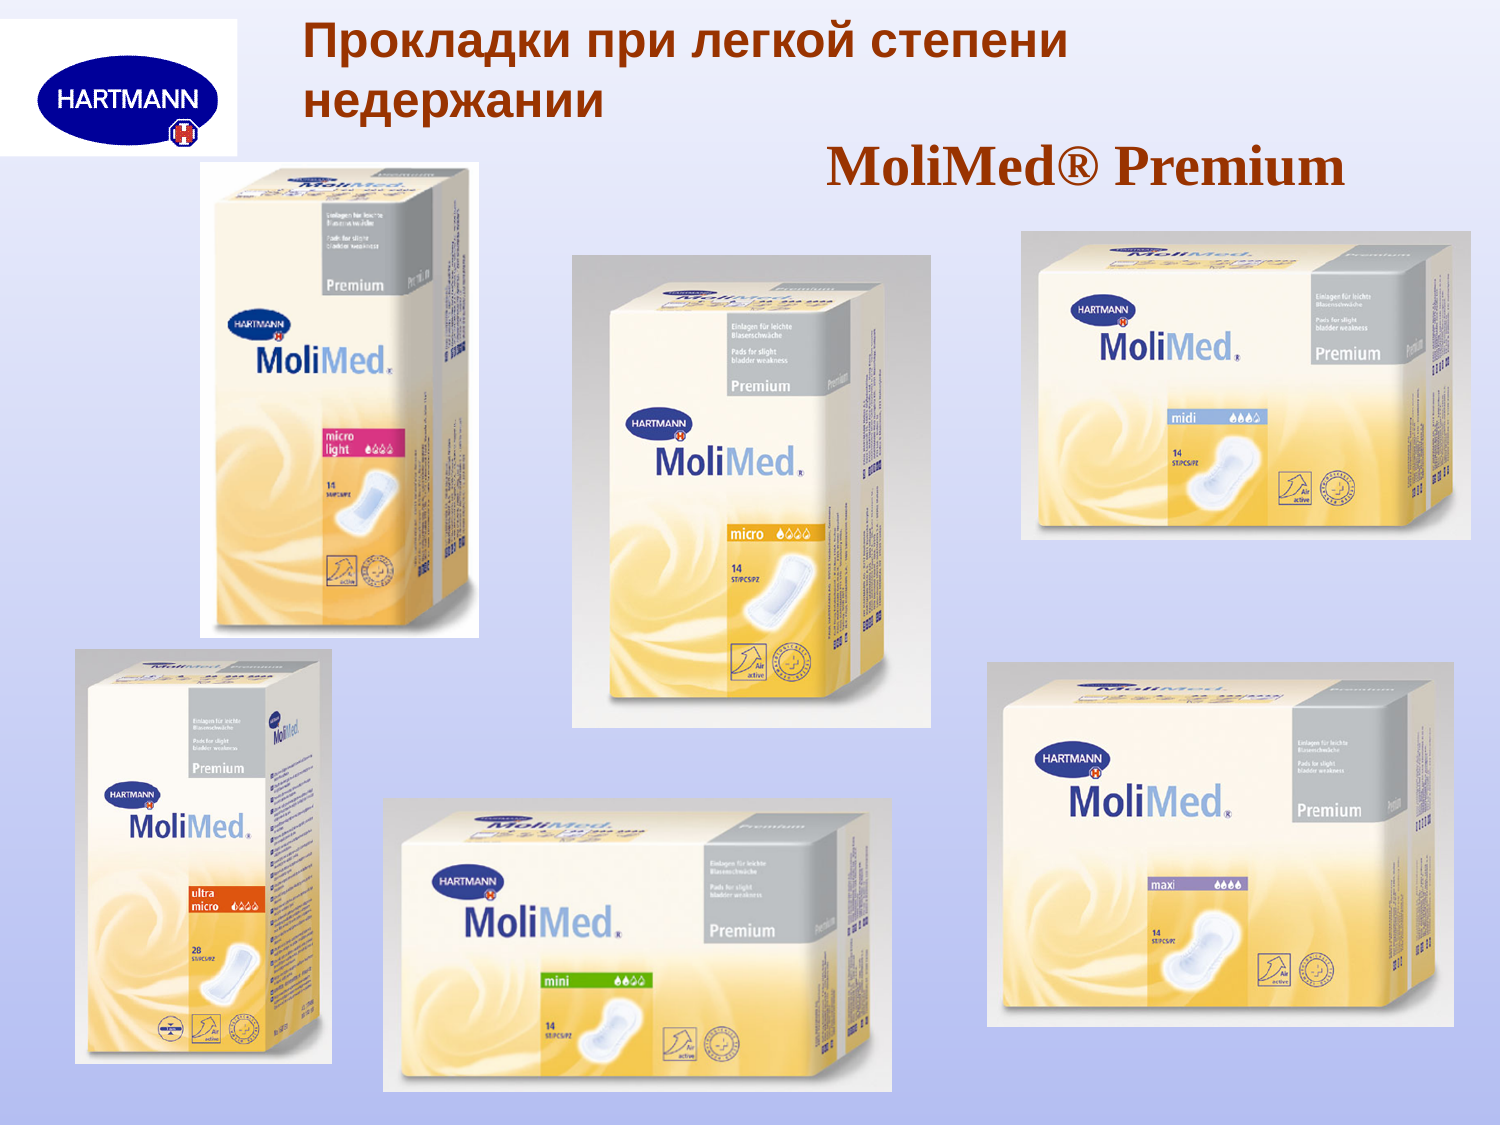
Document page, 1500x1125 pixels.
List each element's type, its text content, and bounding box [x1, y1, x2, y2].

picture [572, 255, 931, 729]
picture [1021, 231, 1471, 541]
text_box Прокладки при легкой степени недержании MoliMed® Premium [287, 0, 1375, 205]
picture [74, 649, 333, 1064]
picture [987, 662, 1454, 1027]
picture [199, 162, 479, 638]
picture [383, 798, 893, 1092]
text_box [0, 18, 238, 157]
